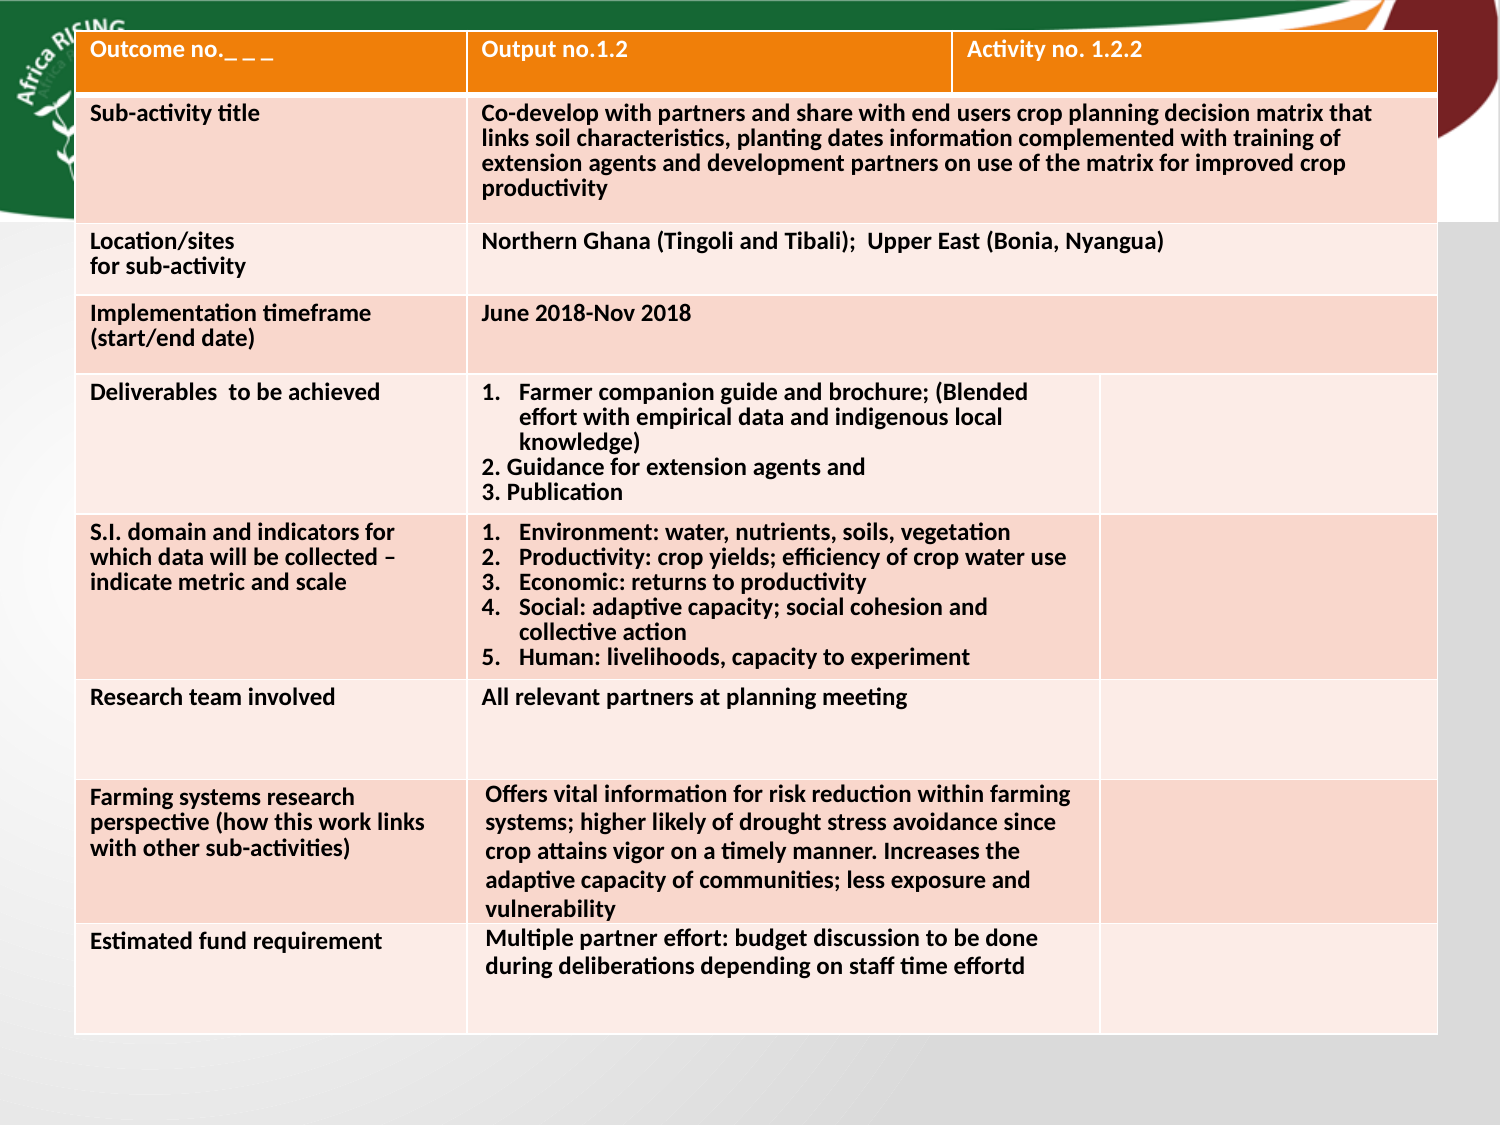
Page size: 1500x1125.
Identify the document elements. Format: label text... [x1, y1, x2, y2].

table_cell S.I. domain and indicators for which data will be collected – indicate metric and scale [76, 515, 466, 679]
table_cell Co-develop with partners and share with end users crop planning decision matrix that links soil characteristics, planting dates information complemented with training of extension agents and development partners on use of the matrix for improved crop productivity [468, 98, 1437, 223]
table_cell Northern Ghana (Tingoli and Tibali); Upper East (Bonia, Nyangua) [468, 224, 1437, 294]
table_cell Sub-activity title [76, 98, 466, 223]
table_cell Estimated fund requirement [76, 924, 466, 1033]
table_cell Offers vital information for risk reduction within farming systems; higher likely of drought stress avoidance since crop attains vigor on a timely manner. Increases the adaptive capacity of communities; less exposure and vulnerability [468, 780, 1099, 923]
table_cell Multiple partner effort: budget discussion to be done during deliberations depending on staff time effortd [468, 924, 1099, 1033]
table_header Outcome no._ _ _ [76, 32, 466, 92]
table_cell Farming systems research perspective (how this work links with other sub-activities) [76, 780, 466, 923]
table_cell Deliverables to be achieved [76, 375, 466, 513]
table_cell [1101, 375, 1437, 513]
table_cell Implementation timeframe (start/end date) [76, 296, 466, 373]
table_cell Environment: water, nutrients, soils, vegetation Productivity: crop yields; efficiency of crop water use Economic: returns to productivity Social: adaptive capacity; social cohesion and collective action Human: livelihoods, capacity to experiment [468, 515, 1099, 679]
table_cell [1101, 680, 1437, 779]
table_cell June 2018-Nov 2018 [468, 296, 1437, 373]
table_header Output no.1.2 [468, 32, 951, 92]
table_cell All relevant partners at planning meeting [468, 680, 1099, 779]
picture [0, 0, 1499, 222]
table_cell [1101, 780, 1437, 923]
table_cell Farmer companion guide and brochure; (Blended effort with empirical data and indigenous local knowledge) 2. Guidance for extension agents and 3. Publication [468, 375, 1099, 513]
table_cell Location/sites for sub-activity [76, 224, 466, 294]
table_cell [1101, 924, 1437, 1033]
table_cell [1101, 515, 1437, 679]
table_cell Research team involved [76, 680, 466, 779]
table_header Activity no. 1.2.2 [953, 32, 1437, 92]
